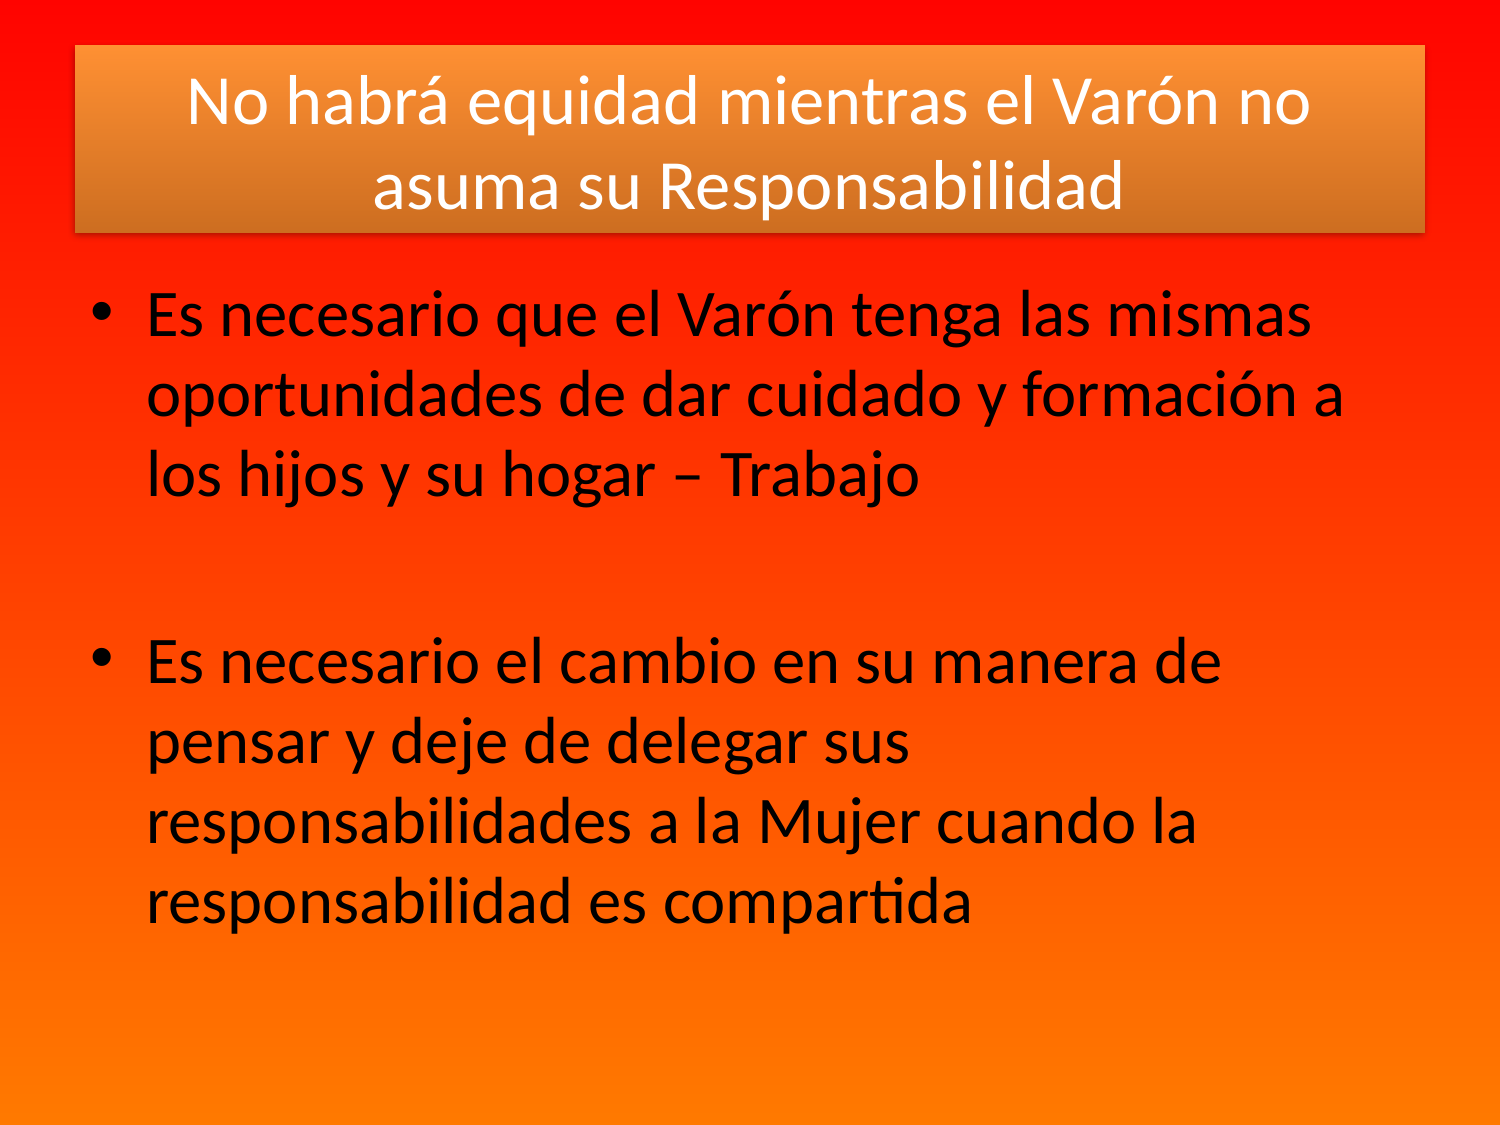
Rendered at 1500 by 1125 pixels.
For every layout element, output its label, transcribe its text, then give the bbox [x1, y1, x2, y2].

list Es necesario que el Varón tenga las mismas oportunidades de dar cuidado y formación a los hijos y su hogar – Trabajo Es necesario el cambio en su manera de pensar y deje de delegar sus responsabilidades a la Mujer cuando la responsabilidad es compartida [75, 262, 1425, 1005]
title No habrá equidad mientras el Varón no asuma su Responsabilidad [75, 45, 1425, 233]
